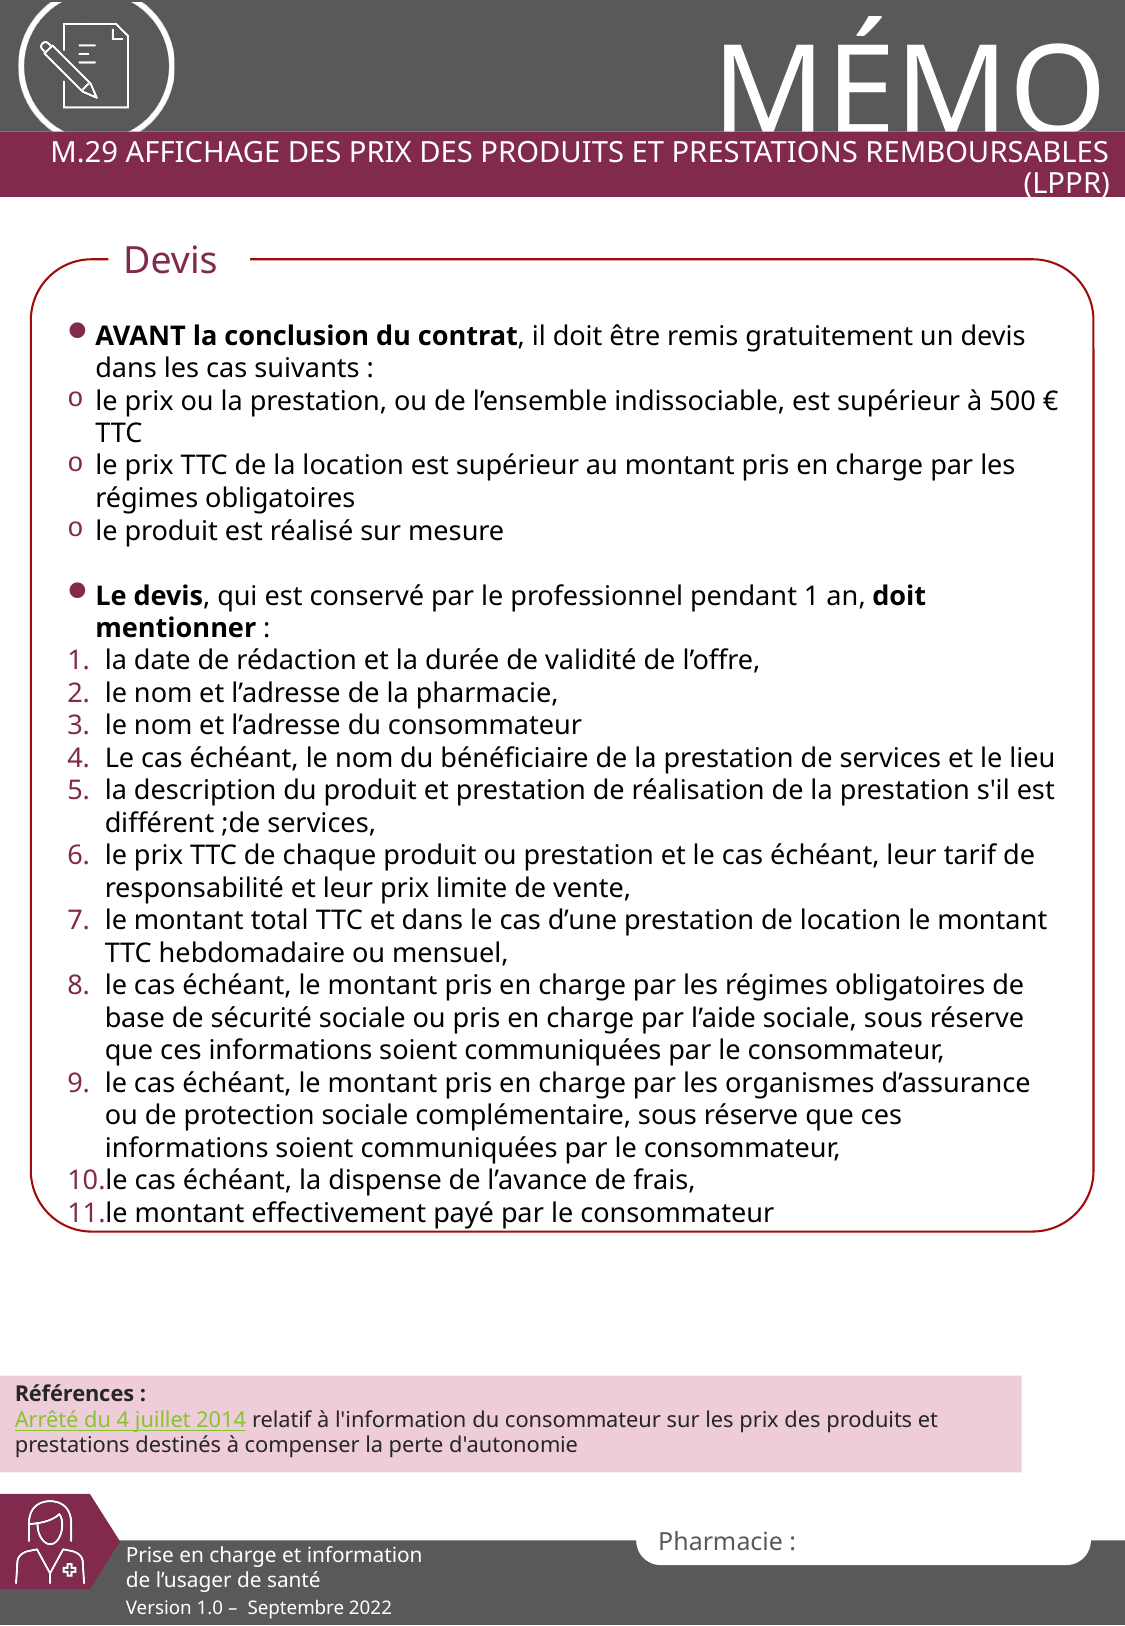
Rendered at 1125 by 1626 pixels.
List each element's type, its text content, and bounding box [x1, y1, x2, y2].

text_box M.29 Affichage des prix des produits et prestations remboursables (LPPR) [0, 129, 1125, 208]
text_box Références : Arrêté du 4 juillet 2014 relatif à l'information du consommateur sur les prix des produits et prestations destinés à compenser la perte d'autonomie [0, 1375, 1022, 1473]
picture [18, 2, 175, 129]
picture [0, 1492, 100, 1592]
text_box [29, 258, 1095, 1233]
text_box Devis [108, 229, 250, 289]
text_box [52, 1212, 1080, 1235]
